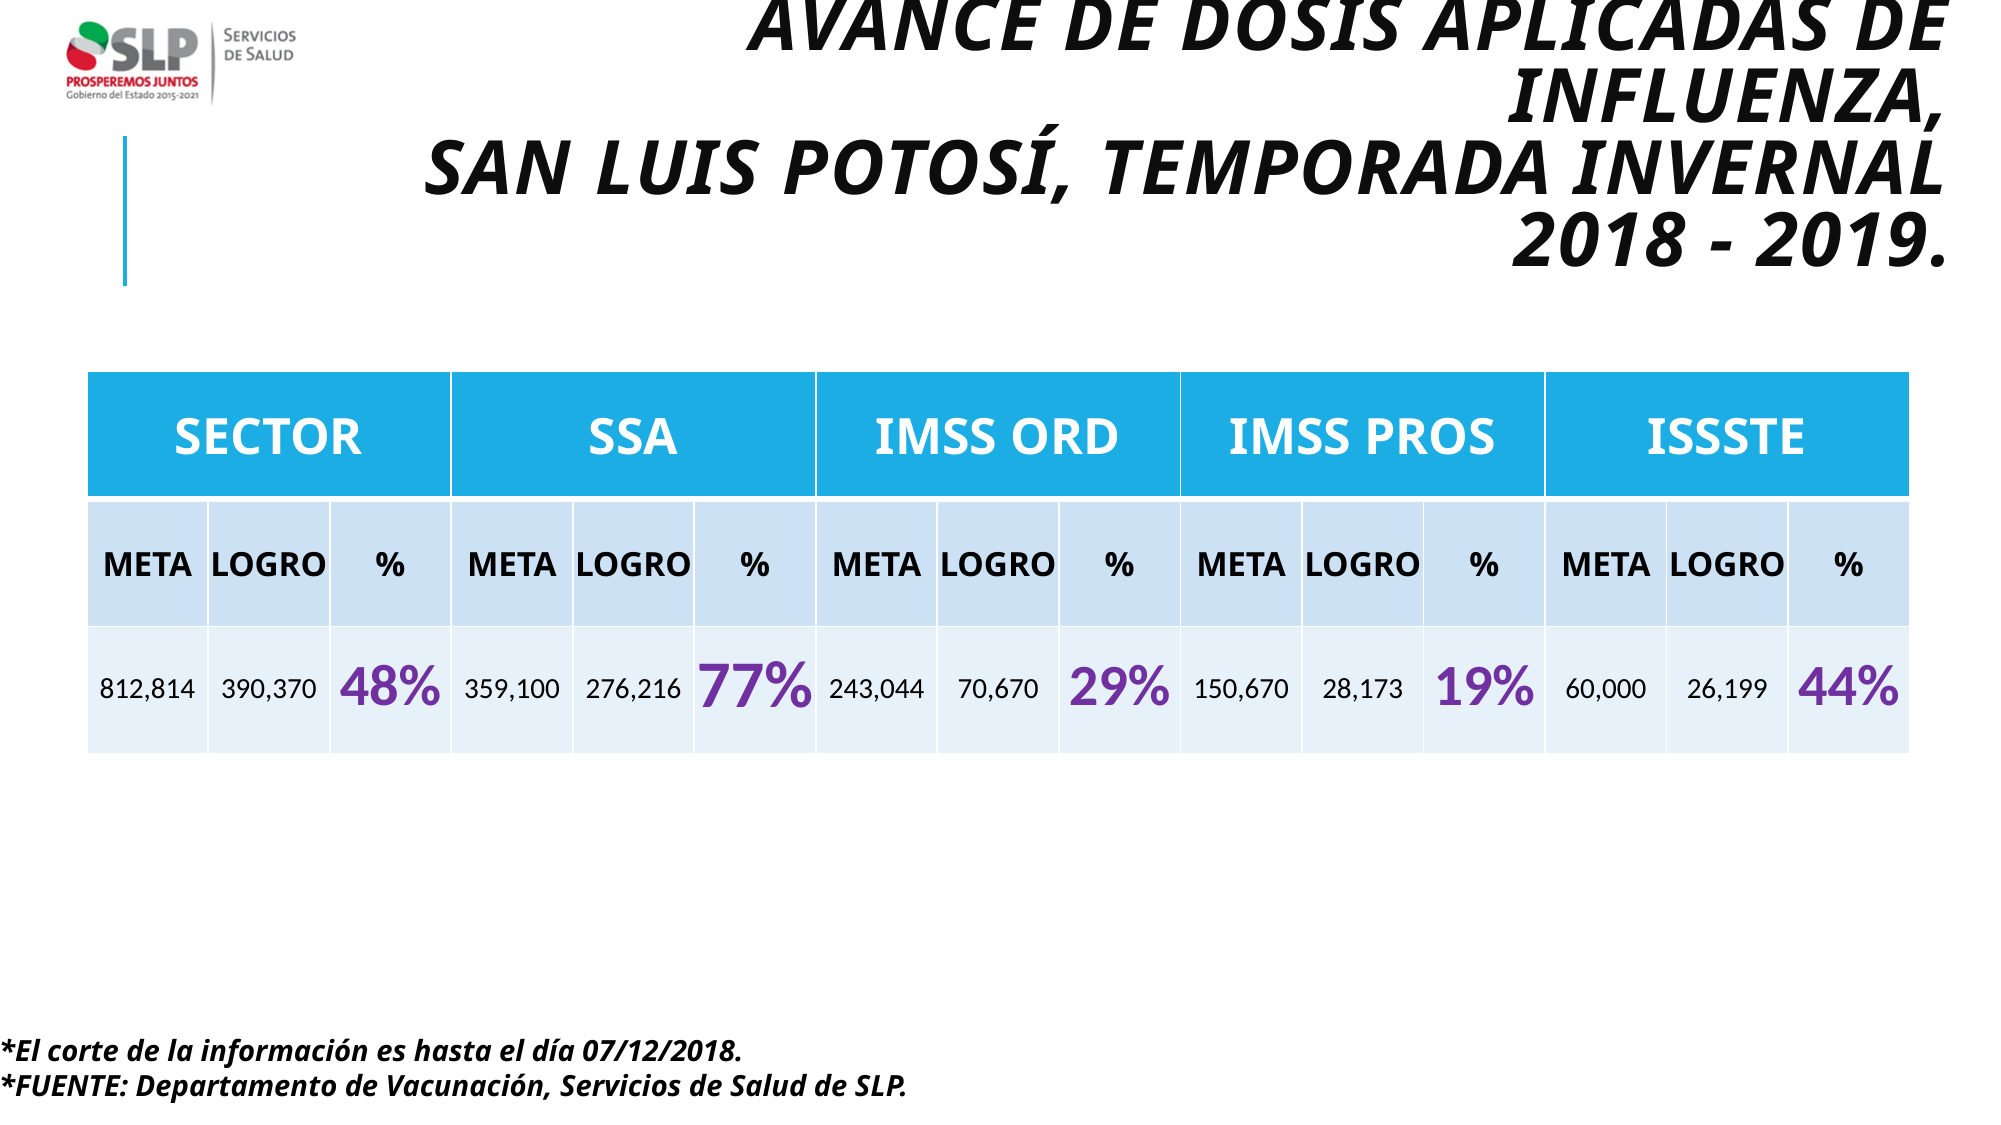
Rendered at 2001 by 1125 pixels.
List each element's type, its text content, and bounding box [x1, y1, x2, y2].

table_header IMSS PROS [1181, 372, 1544, 496]
table_cell 48% [331, 627, 450, 753]
table_cell 150,670 [1181, 627, 1301, 753]
table_cell LOGRO [209, 502, 329, 626]
title Avance de Dosis aplicadas de Influenza, San Luis Potosí, Temporada Invernal 2018 - 2019. [320, 55, 1968, 219]
table_cell 28,173 [1303, 627, 1423, 753]
table_cell META [88, 502, 207, 626]
table_cell 29% [1060, 627, 1180, 753]
table_cell % [1789, 502, 1909, 626]
table_cell 19% [1424, 627, 1544, 753]
table_cell % [1060, 502, 1180, 626]
table_cell 243,044 [817, 627, 936, 753]
table_header SSA [452, 372, 815, 496]
text_box *El corte de la información es hasta el día 07/12/2018. *FUENTE: Departamento de Vacunación, Servicios de Salud de SLP. [0, 1024, 924, 1110]
table_cell LOGRO [1303, 502, 1423, 626]
table_header IMSS ORD [817, 372, 1180, 496]
table_cell 359,100 [452, 627, 572, 753]
table_cell 44% [1789, 627, 1909, 753]
table_header SECTOR [88, 372, 450, 496]
table_cell LOGRO [574, 502, 693, 626]
table_cell 26,199 [1667, 627, 1787, 753]
table_cell LOGRO [938, 502, 1058, 626]
table_cell META [452, 502, 572, 626]
table_cell % [1424, 502, 1544, 626]
table_cell 77% [695, 627, 815, 753]
table_cell META [1181, 502, 1301, 626]
table_header ISSSTE [1546, 372, 1909, 496]
table_cell % [331, 502, 450, 626]
table_cell LOGRO [1667, 502, 1787, 626]
table_cell 276,216 [574, 627, 693, 753]
table_cell META [817, 502, 936, 626]
table_cell 812,814 [88, 627, 207, 753]
picture [31, 0, 321, 112]
table_cell META [1546, 502, 1666, 626]
table_cell 60,000 [1546, 627, 1666, 753]
table_cell 390,370 [209, 627, 329, 753]
table_cell 70,670 [938, 627, 1058, 753]
table_cell % [695, 502, 815, 626]
